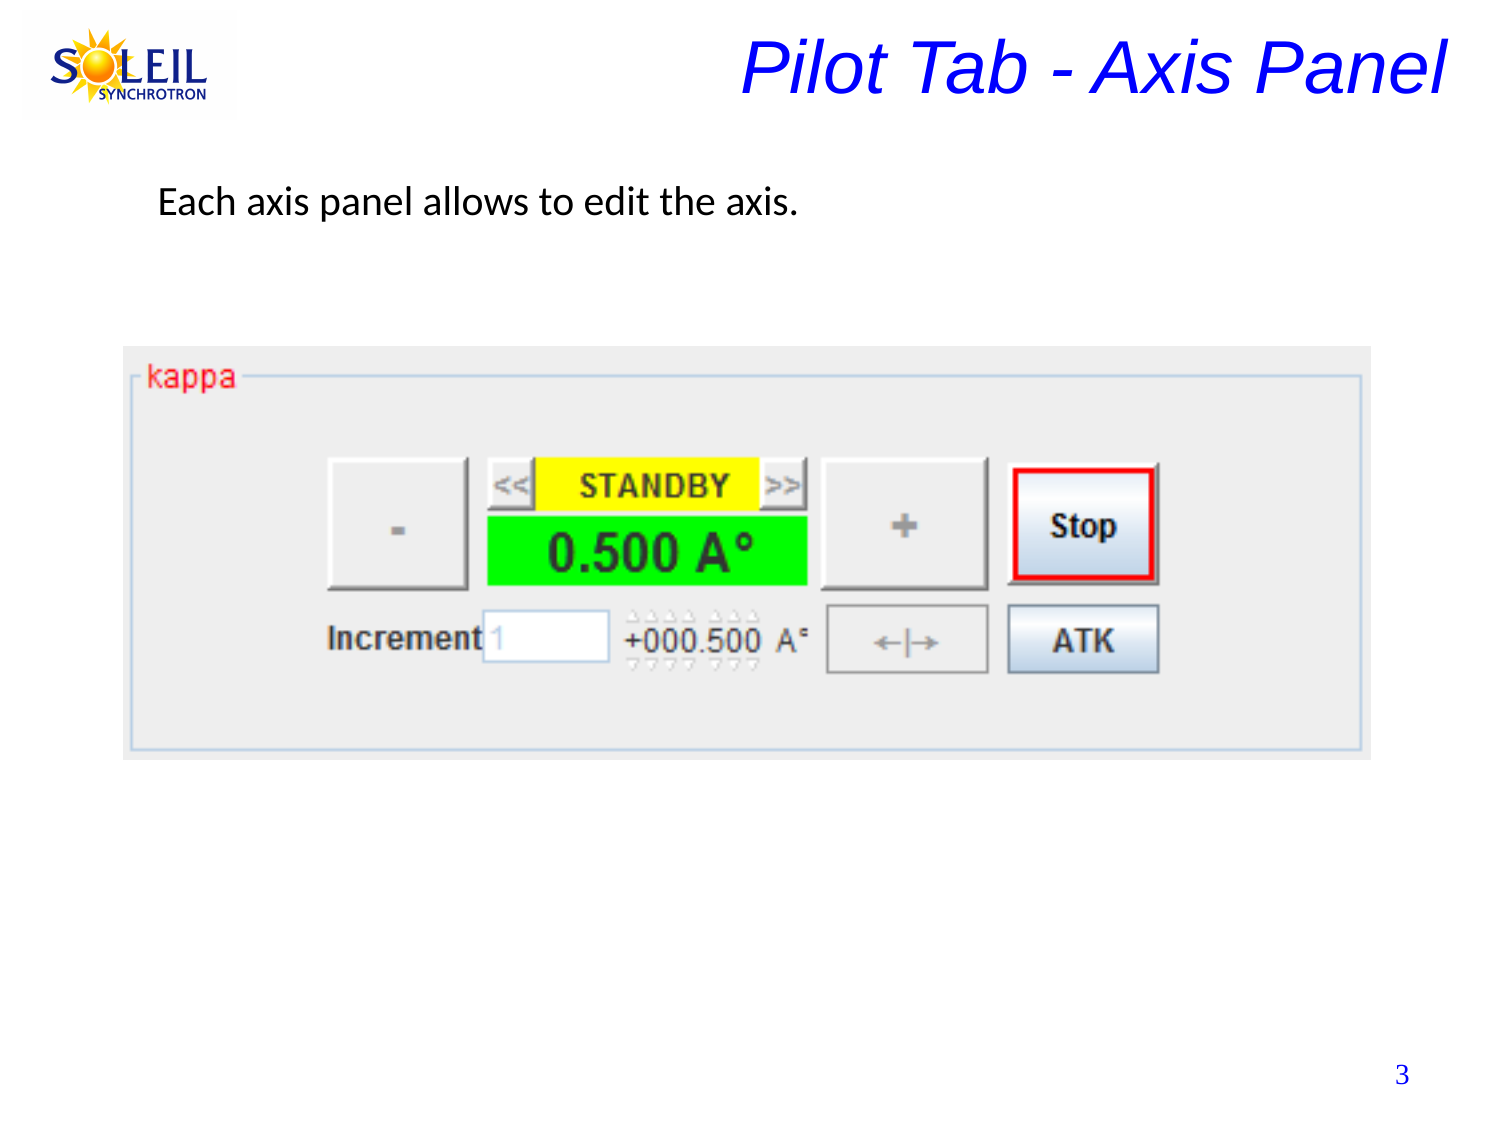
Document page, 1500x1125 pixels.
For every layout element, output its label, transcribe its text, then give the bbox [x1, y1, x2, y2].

slide_number 3 [1074, 1042, 1425, 1103]
list Each axis panel allows to edit the axis. [142, 166, 1465, 380]
picture [123, 346, 1371, 760]
title Pilot Tab - Axis Panel [237, 14, 1463, 112]
